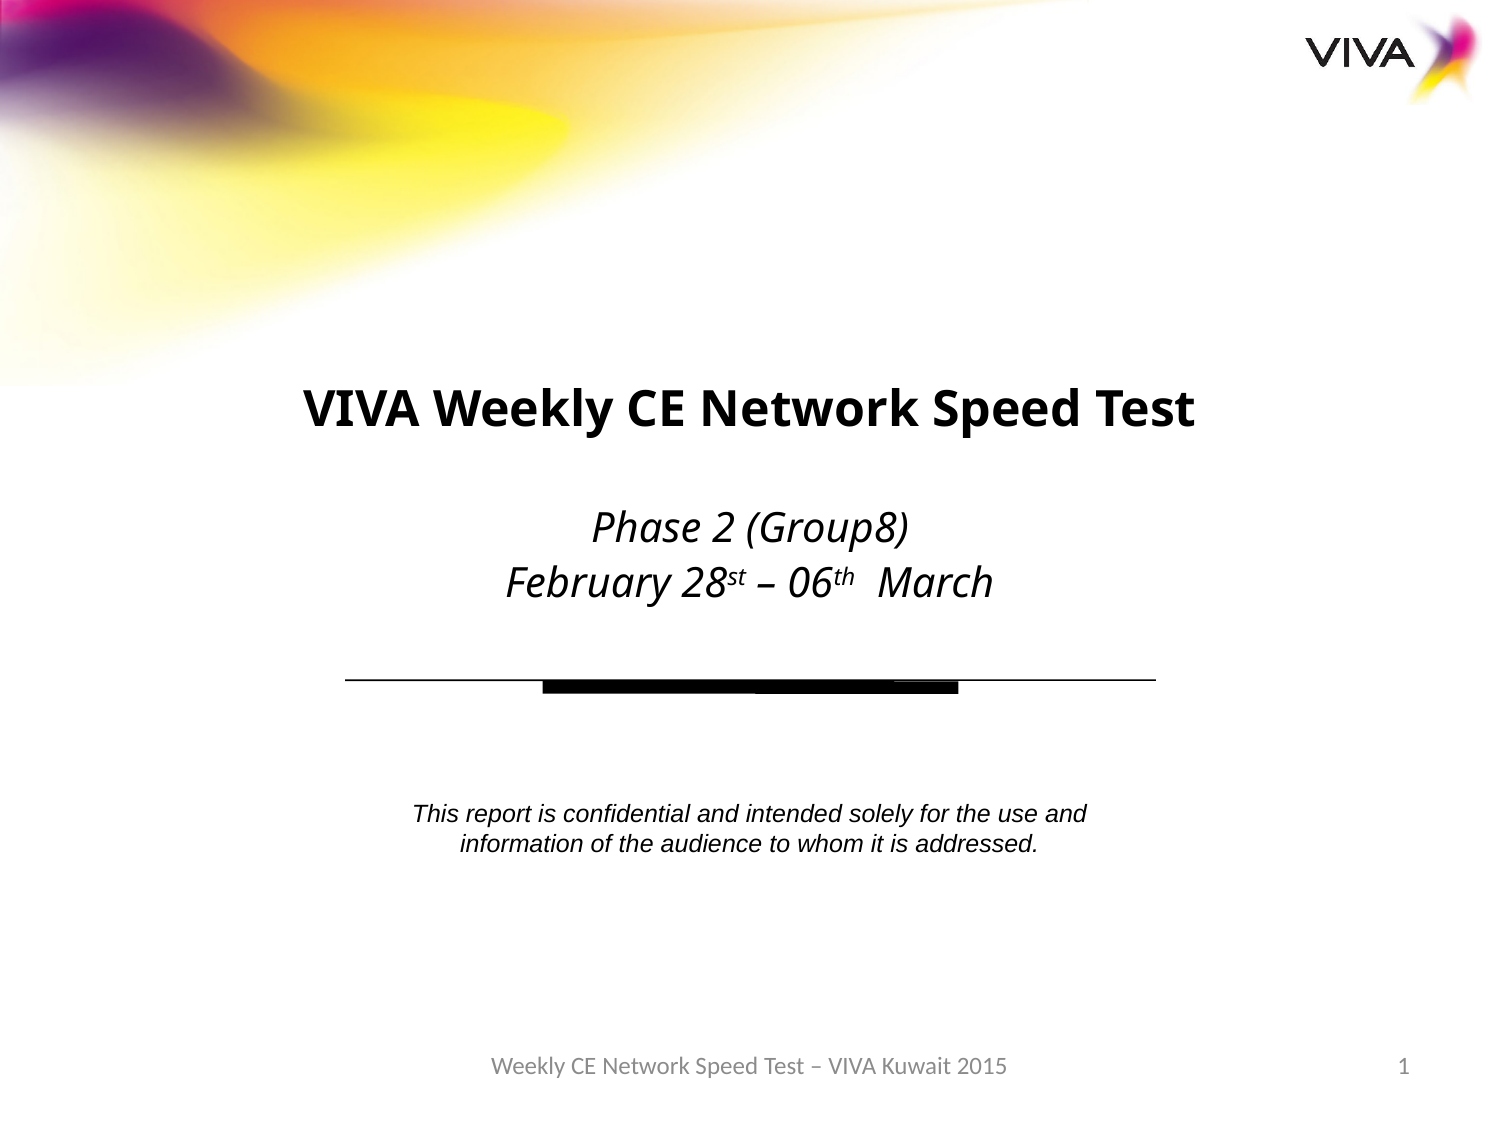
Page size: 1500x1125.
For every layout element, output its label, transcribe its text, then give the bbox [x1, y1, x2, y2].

text_box This report is confidential and intended solely for the use and information of the audience to whom it is addressed. [411, 797, 1089, 858]
text_box VIVA Weekly CE Network Speed Test Phase 2 (Group8) February 28st – 06th March [205, 376, 1295, 662]
text_box 1 [1074, 1042, 1425, 1103]
text_box Weekly CE Network Speed Test – VIVA Kuwait 2015 [205, 1042, 1074, 1103]
picture [1300, 12, 1485, 105]
picture [0, 0, 1089, 386]
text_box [344, 679, 1156, 688]
